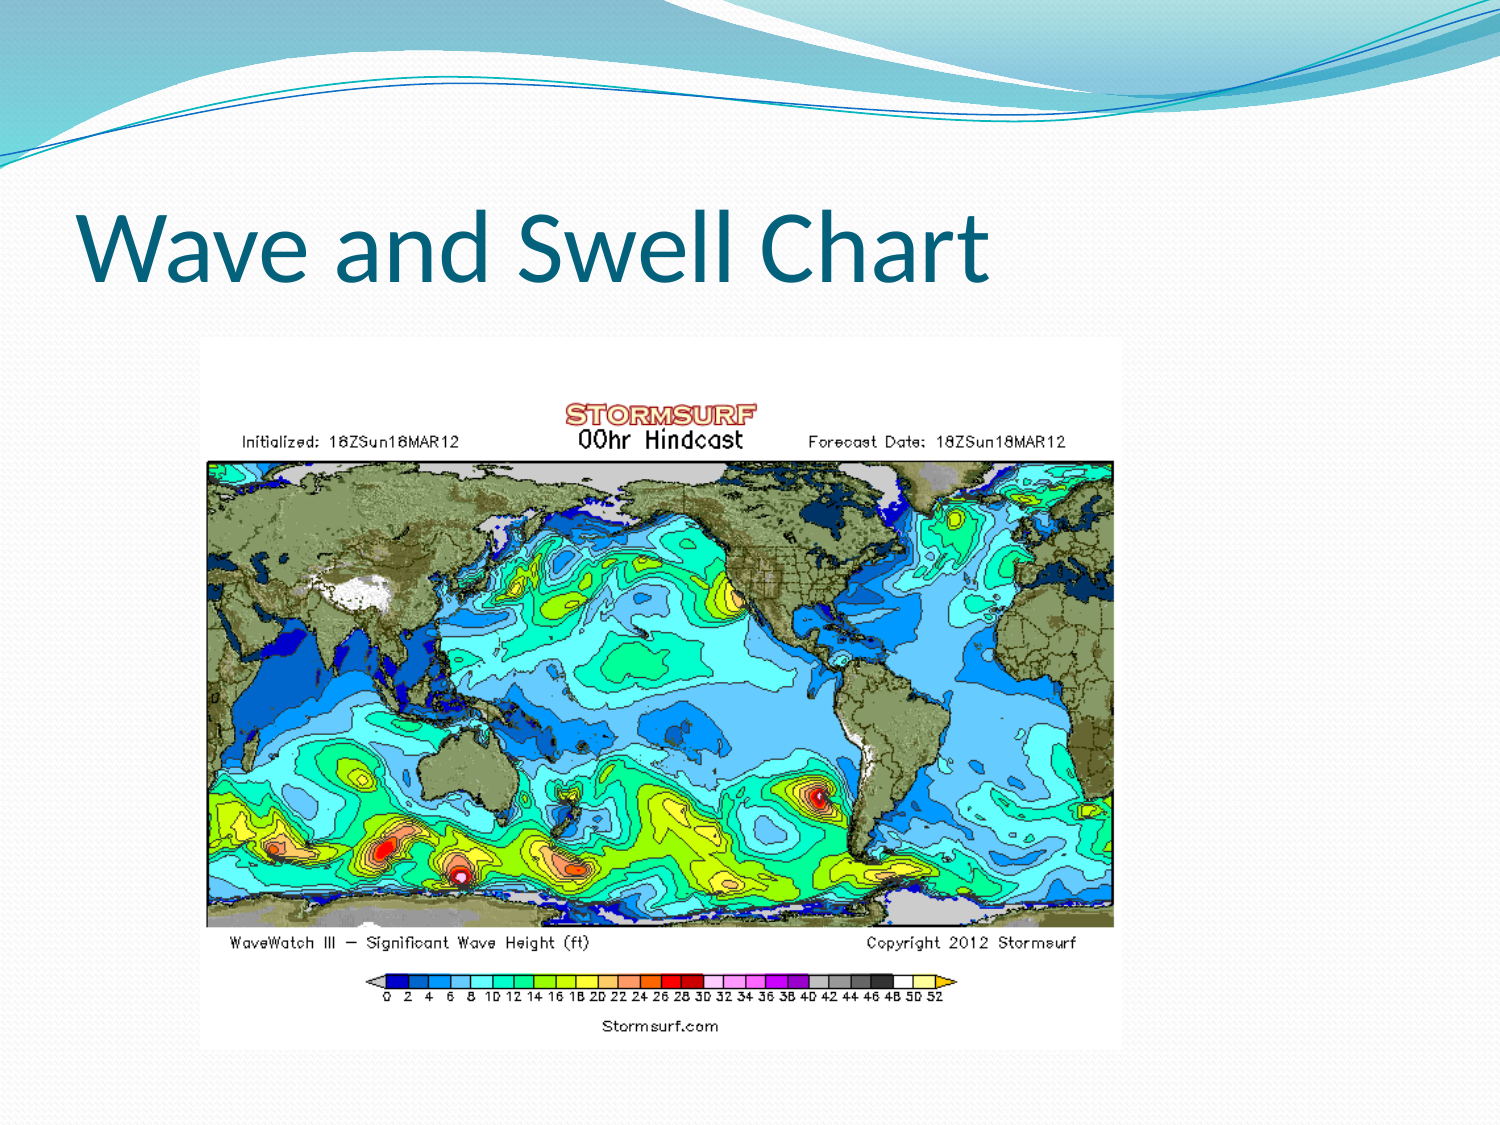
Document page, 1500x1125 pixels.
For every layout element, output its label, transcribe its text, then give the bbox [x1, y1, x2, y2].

title Wave and Swell Chart [75, 115, 1425, 303]
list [199, 337, 1123, 1051]
